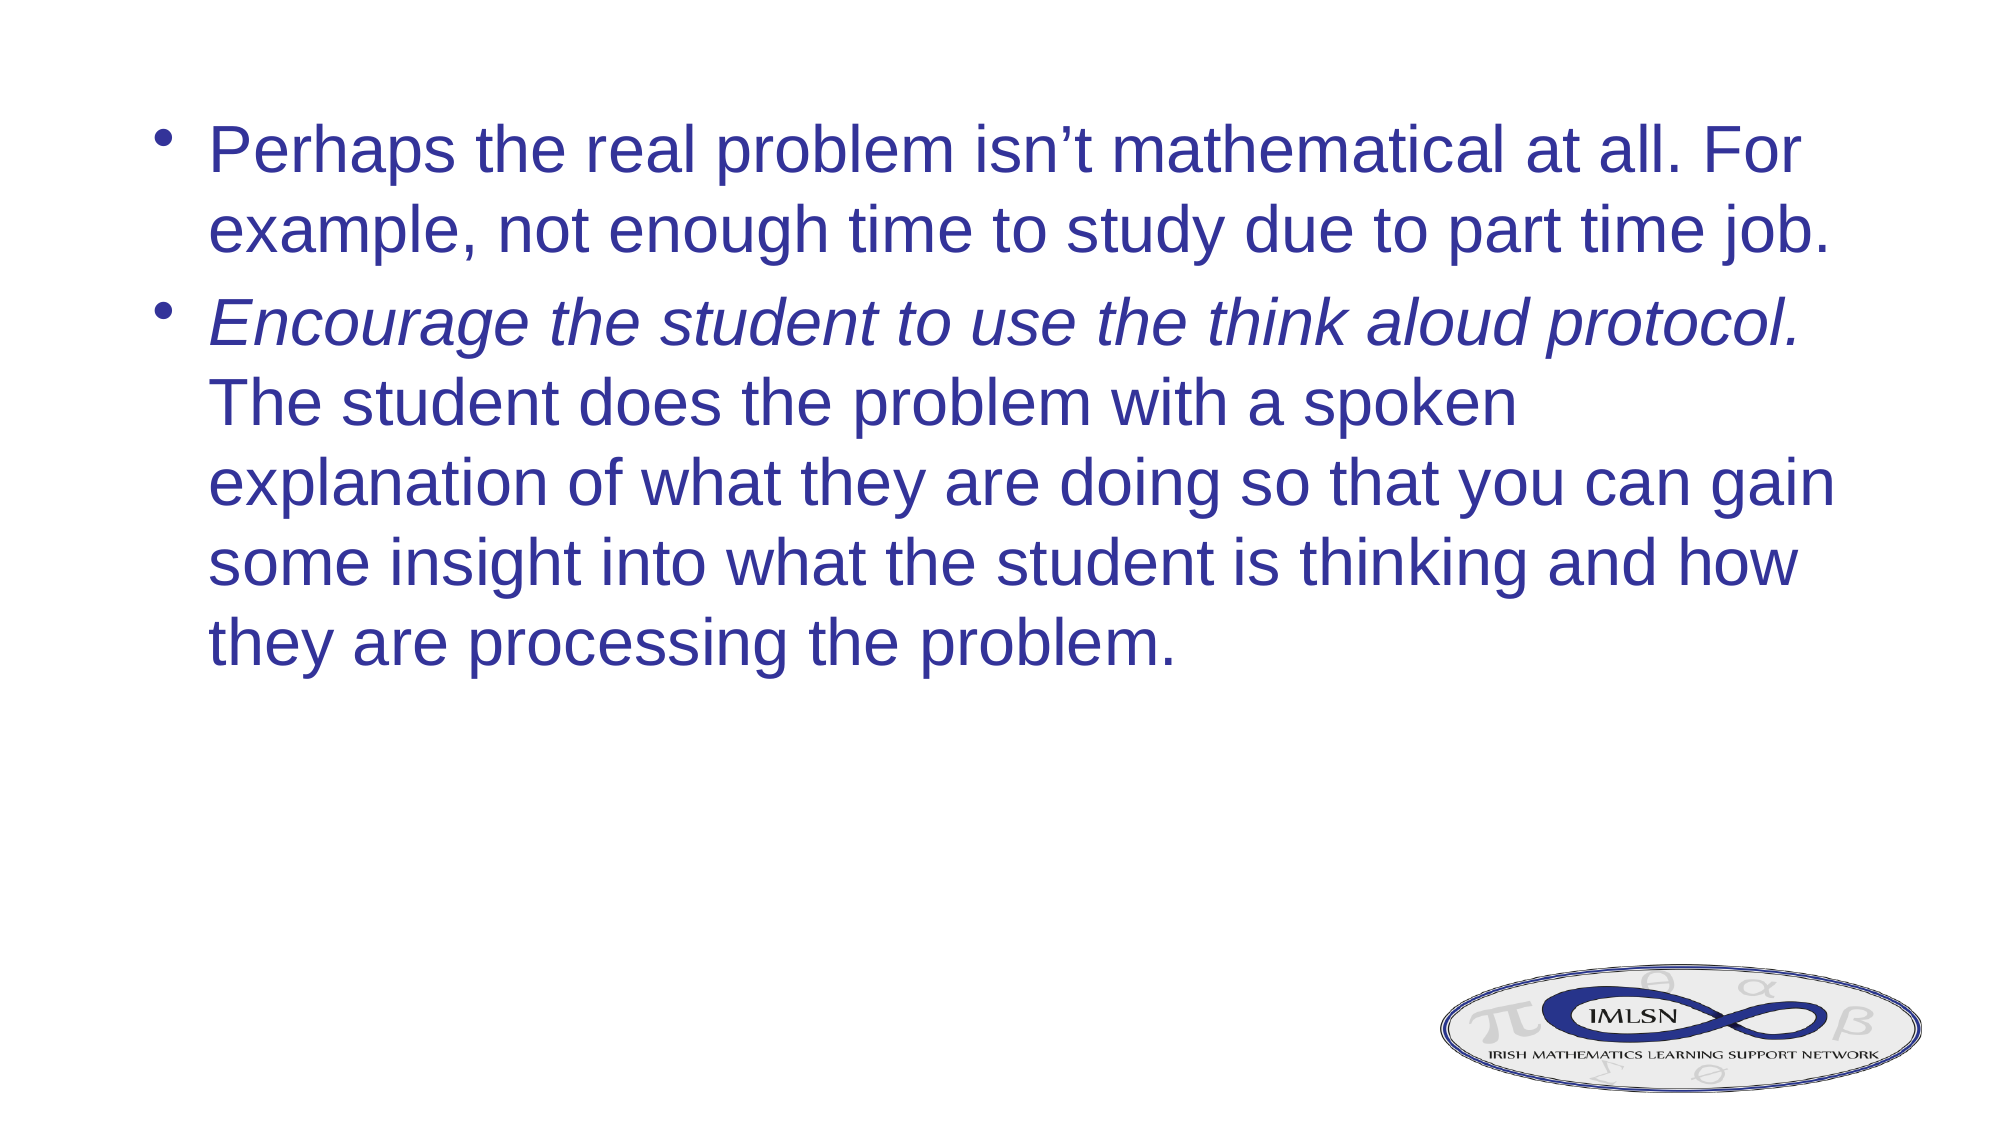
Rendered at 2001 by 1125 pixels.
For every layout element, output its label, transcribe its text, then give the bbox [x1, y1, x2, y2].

picture [1440, 964, 1922, 1093]
list Perhaps the real problem isn’t mathematical at all. For example, not enough time to study due to part time job. Encourage the student to use the think aloud protocol. The student does the problem with a spoken explanation of what they are doing so that you can gain some insight into what the student is thinking and how they are processing the problem. [137, 97, 1863, 1014]
